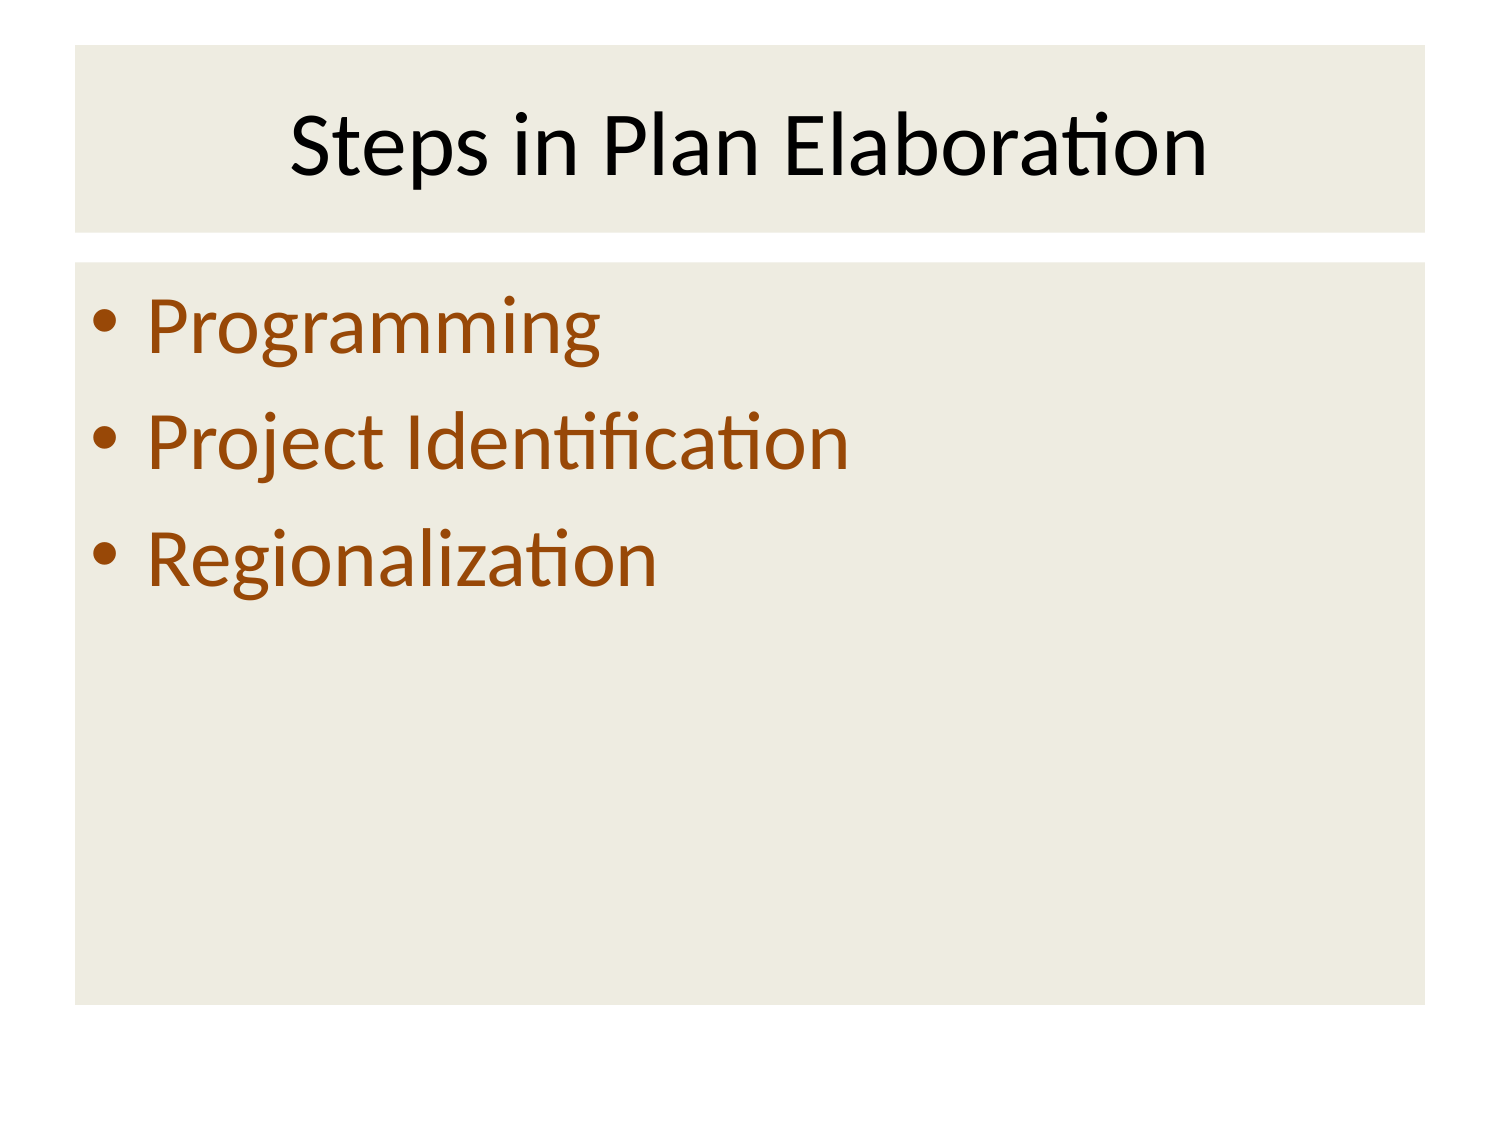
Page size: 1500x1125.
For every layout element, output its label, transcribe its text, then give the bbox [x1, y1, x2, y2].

title Steps in Plan Elaboration [75, 45, 1425, 233]
list Programming Project Identification Regionalization [75, 262, 1425, 1005]
